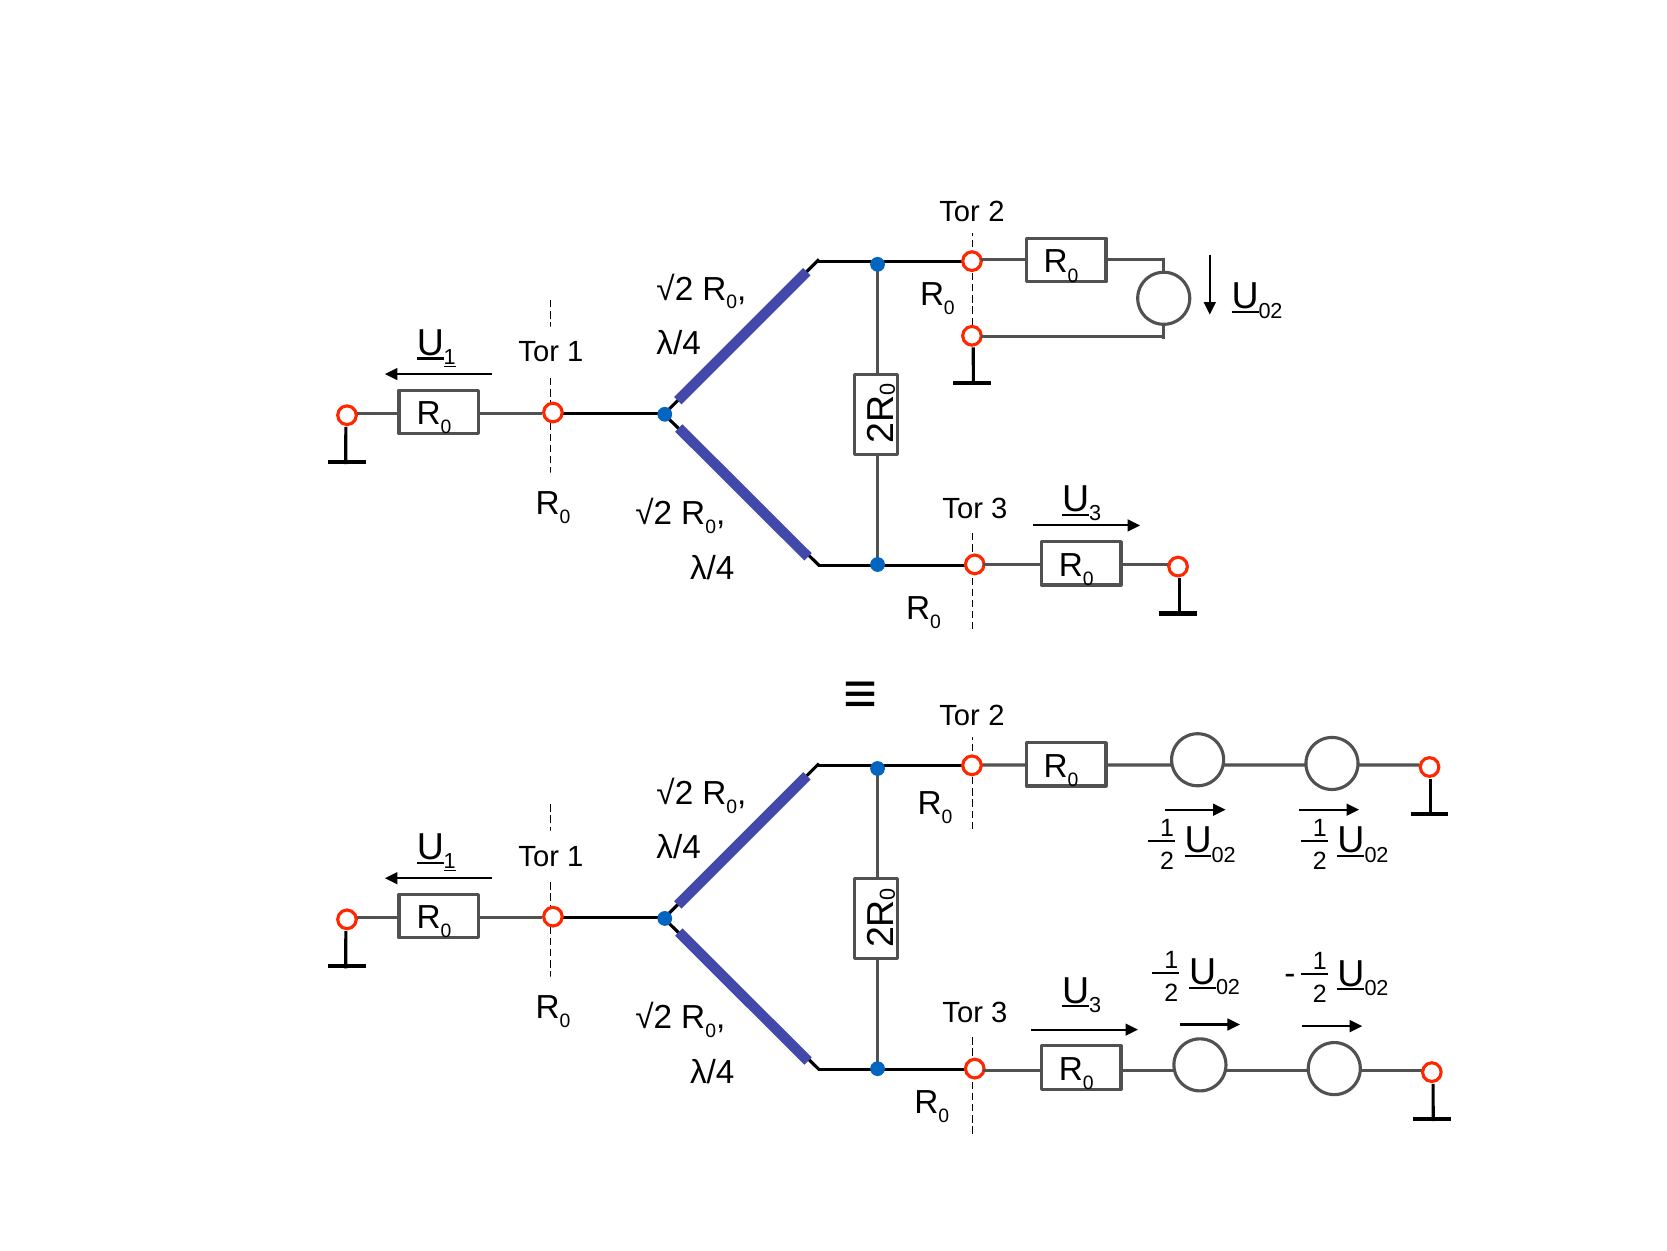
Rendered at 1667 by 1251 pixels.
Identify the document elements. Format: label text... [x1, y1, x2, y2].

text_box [1040, 1038, 1127, 1100]
text_box [1308, 1042, 1361, 1095]
text_box R0 [897, 263, 977, 324]
text_box R0 [883, 577, 964, 638]
text_box [1171, 733, 1224, 786]
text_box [1025, 735, 1112, 796]
text_box Tor 1 [552, 326, 590, 374]
text_box - [1279, 942, 1293, 1003]
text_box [1410, 757, 1449, 817]
text_box U02 [1216, 262, 1339, 334]
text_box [1025, 231, 1112, 292]
text_box [658, 408, 671, 421]
text_box [658, 912, 671, 925]
text_box [965, 1059, 985, 1078]
text_box R0 [892, 1072, 972, 1133]
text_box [1412, 1062, 1451, 1122]
text_box R0 [518, 976, 588, 1034]
text_box √2 R0, λ/4 [620, 987, 750, 1099]
text_box √2 R0, λ/4 [641, 258, 771, 370]
text_box [965, 555, 984, 574]
text_box [871, 1062, 884, 1075]
text_box √2 R0, λ/4 [620, 483, 750, 595]
text_box [962, 755, 982, 774]
text_box [1033, 519, 1141, 530]
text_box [953, 326, 991, 385]
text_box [1297, 936, 1419, 1012]
text_box R0 [895, 772, 975, 833]
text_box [818, 887, 937, 949]
text_box [1137, 272, 1190, 325]
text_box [818, 383, 937, 445]
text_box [328, 813, 543, 969]
text_box [1305, 737, 1359, 790]
text_box [1173, 1038, 1226, 1091]
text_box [1149, 935, 1271, 1011]
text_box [1144, 803, 1266, 879]
text_box U3 [1047, 957, 1127, 1029]
text_box √2 R0, λ/4 [641, 762, 771, 874]
text_box [871, 762, 884, 775]
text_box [1040, 534, 1127, 595]
text_box Tor 1 [552, 830, 590, 879]
text_box [1031, 1023, 1138, 1034]
text_box ≡ [835, 647, 887, 734]
text_box [1203, 254, 1216, 315]
text_box Tor 3 [935, 987, 1014, 1035]
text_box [1159, 556, 1197, 616]
text_box Tor 2 [933, 185, 1012, 233]
text_box Tor 2 [933, 689, 1012, 738]
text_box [1297, 803, 1419, 879]
text_box R0 [518, 472, 588, 530]
text_box [871, 558, 884, 571]
text_box [552, 403, 563, 422]
text_box U3 [1047, 465, 1127, 525]
text_box [1179, 1018, 1240, 1031]
text_box [552, 907, 563, 927]
text_box [1302, 1019, 1363, 1033]
text_box Tor 3 [935, 483, 1014, 531]
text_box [328, 309, 543, 465]
text_box [962, 251, 982, 269]
text_box [871, 258, 884, 271]
